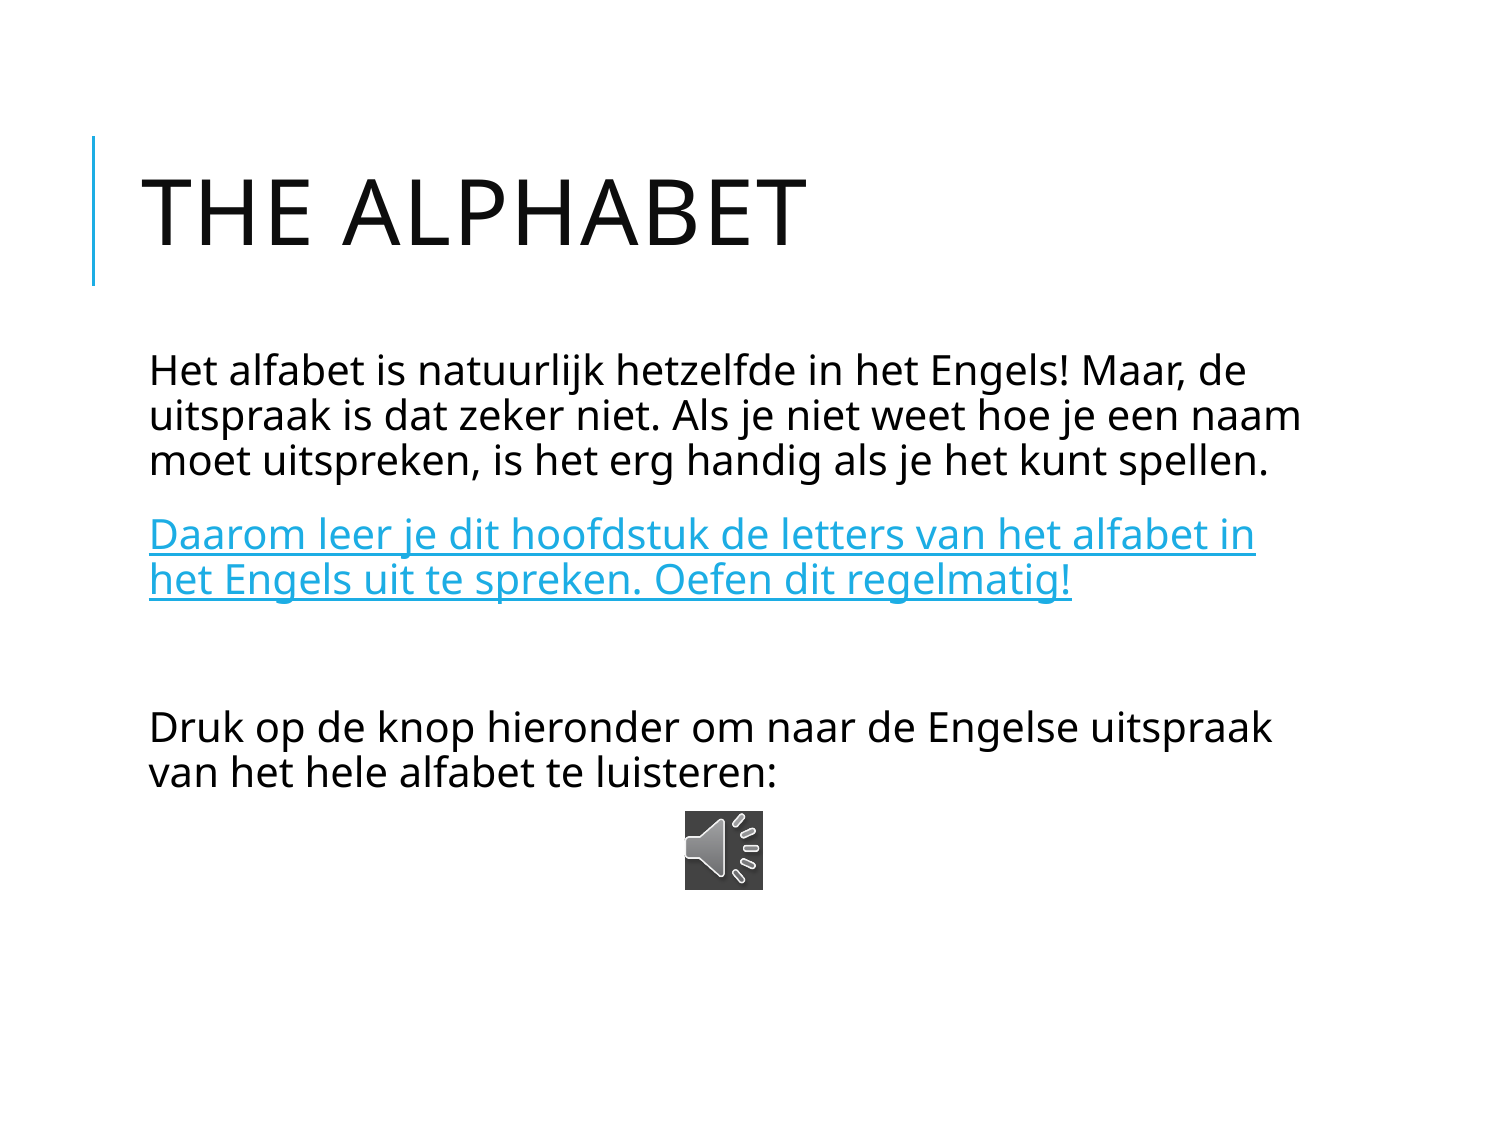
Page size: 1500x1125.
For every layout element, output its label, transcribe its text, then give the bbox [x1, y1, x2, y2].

title THE alphabet [126, 96, 1322, 341]
list Het alfabet is natuurlijk hetzelfde in het Engels! Maar, de uitspraak is dat zeker niet. Als je niet weet hoe je een naam moet uitspreken, is het erg handig als je het kunt spellen. Daarom leer je dit hoofdstuk de letters van het alfabet in het Engels uit te spreken. Oefen dit regelmatig! Druk op de knop hieronder om naar de Engelse uitspraak van het hele alfabet te luisteren: [126, 341, 1322, 1035]
picture [683, 810, 765, 891]
